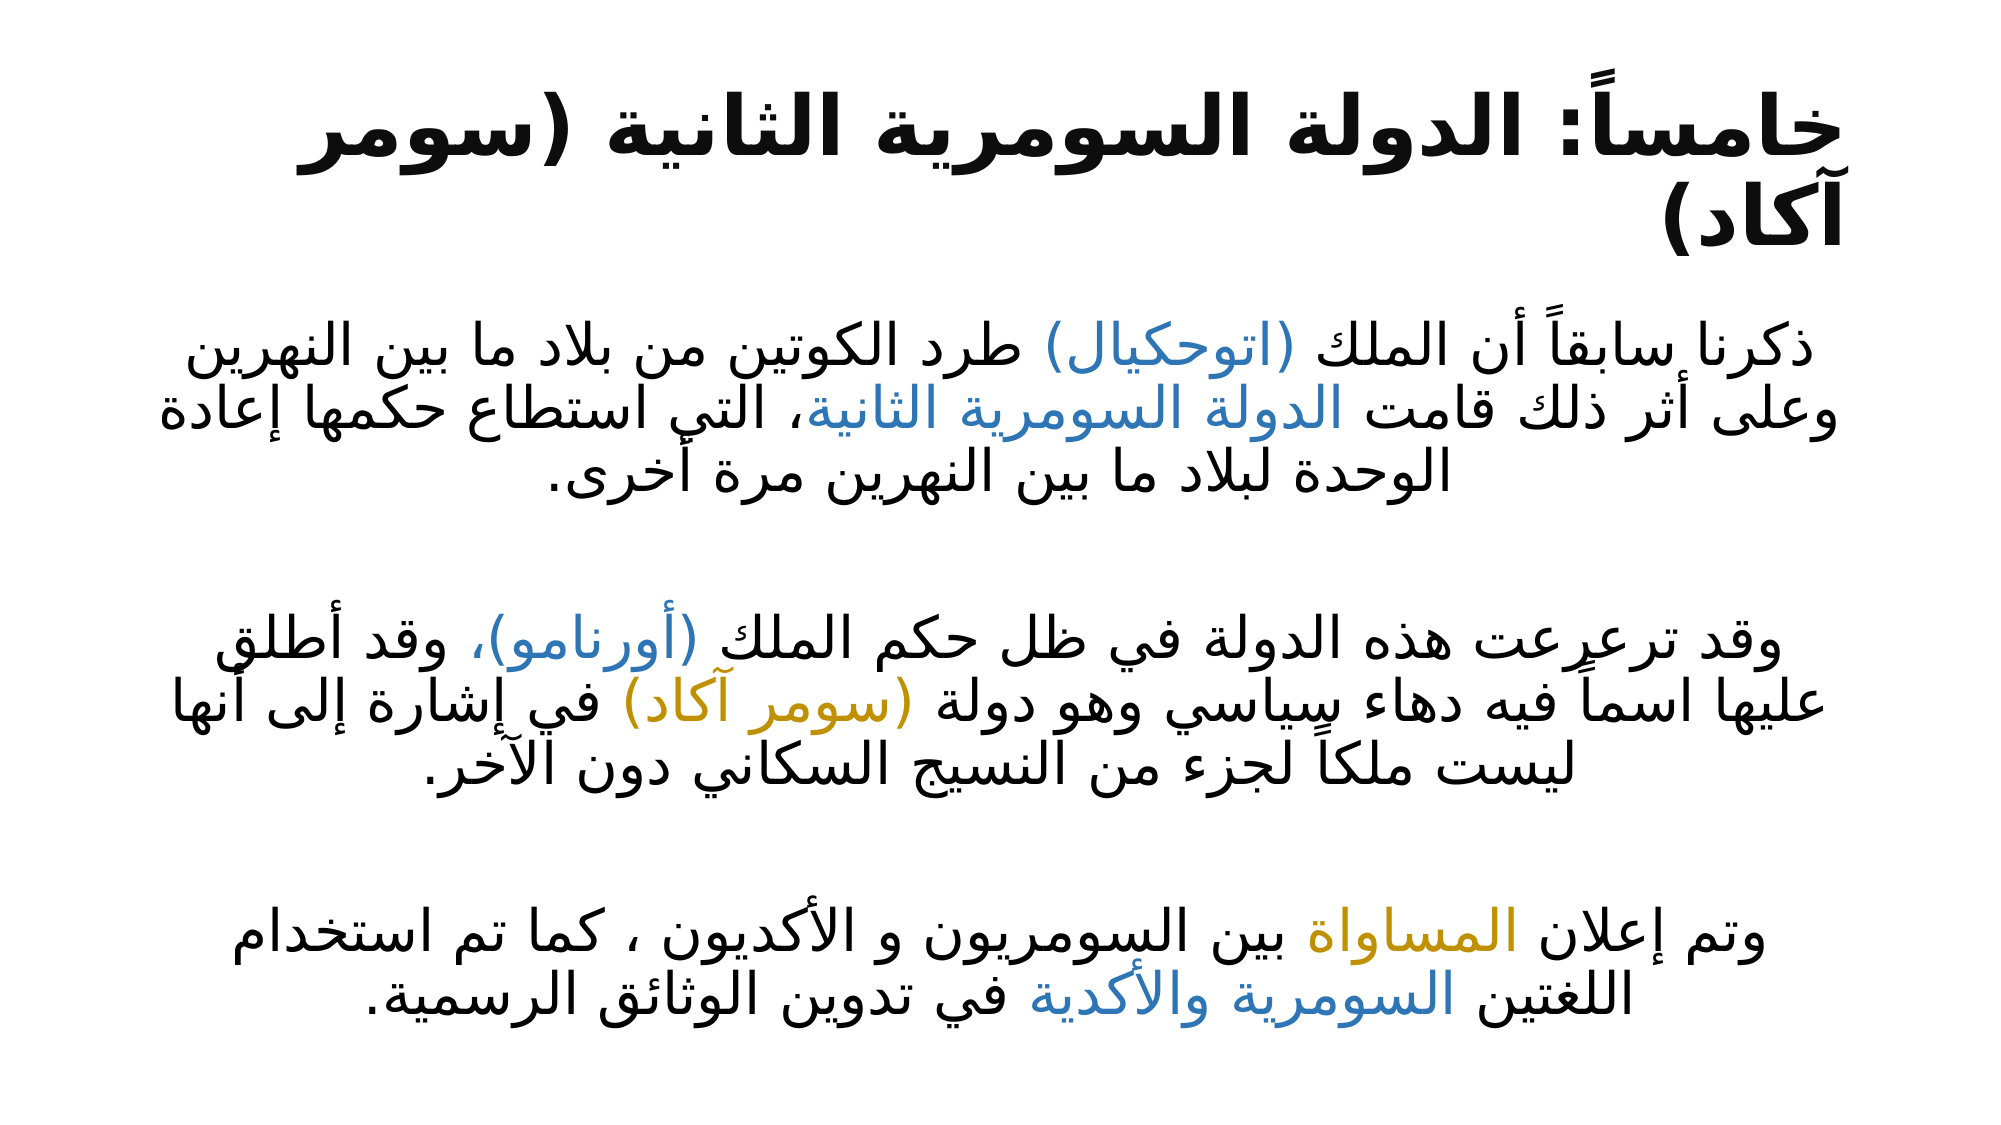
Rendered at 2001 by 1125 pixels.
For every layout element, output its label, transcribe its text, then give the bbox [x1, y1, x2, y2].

title خامساً: الدولة السومرية الثانية (سومر آكاد) [89, 64, 1863, 283]
list ذكرنا سابقاً أن الملك (اتوحكيال) طرد الكوتين من بلاد ما بين النهرين وعلى أثر ذلك قامت الدولة السومرية الثانية، التي استطاع حكمها إعادة الوحدة لبلاد ما بين النهرين مرة أخرى. وقد ترعرعت هذه الدولة في ظل حكم الملك (أورنامو)، وقد أطلق عليها اسماً فيه دهاء سياسي وهو دولة (سومر آكاد) في إشارة إلى أنها ليست ملكاً لجزء من النسيج السكاني دون الآخر. وتم إعلان المساواة بين السومريون و الأكديون ، كما تم استخدام اللغتين السومرية والأكدية في تدوين الوثائق الرسمية. [137, 308, 1863, 1109]
